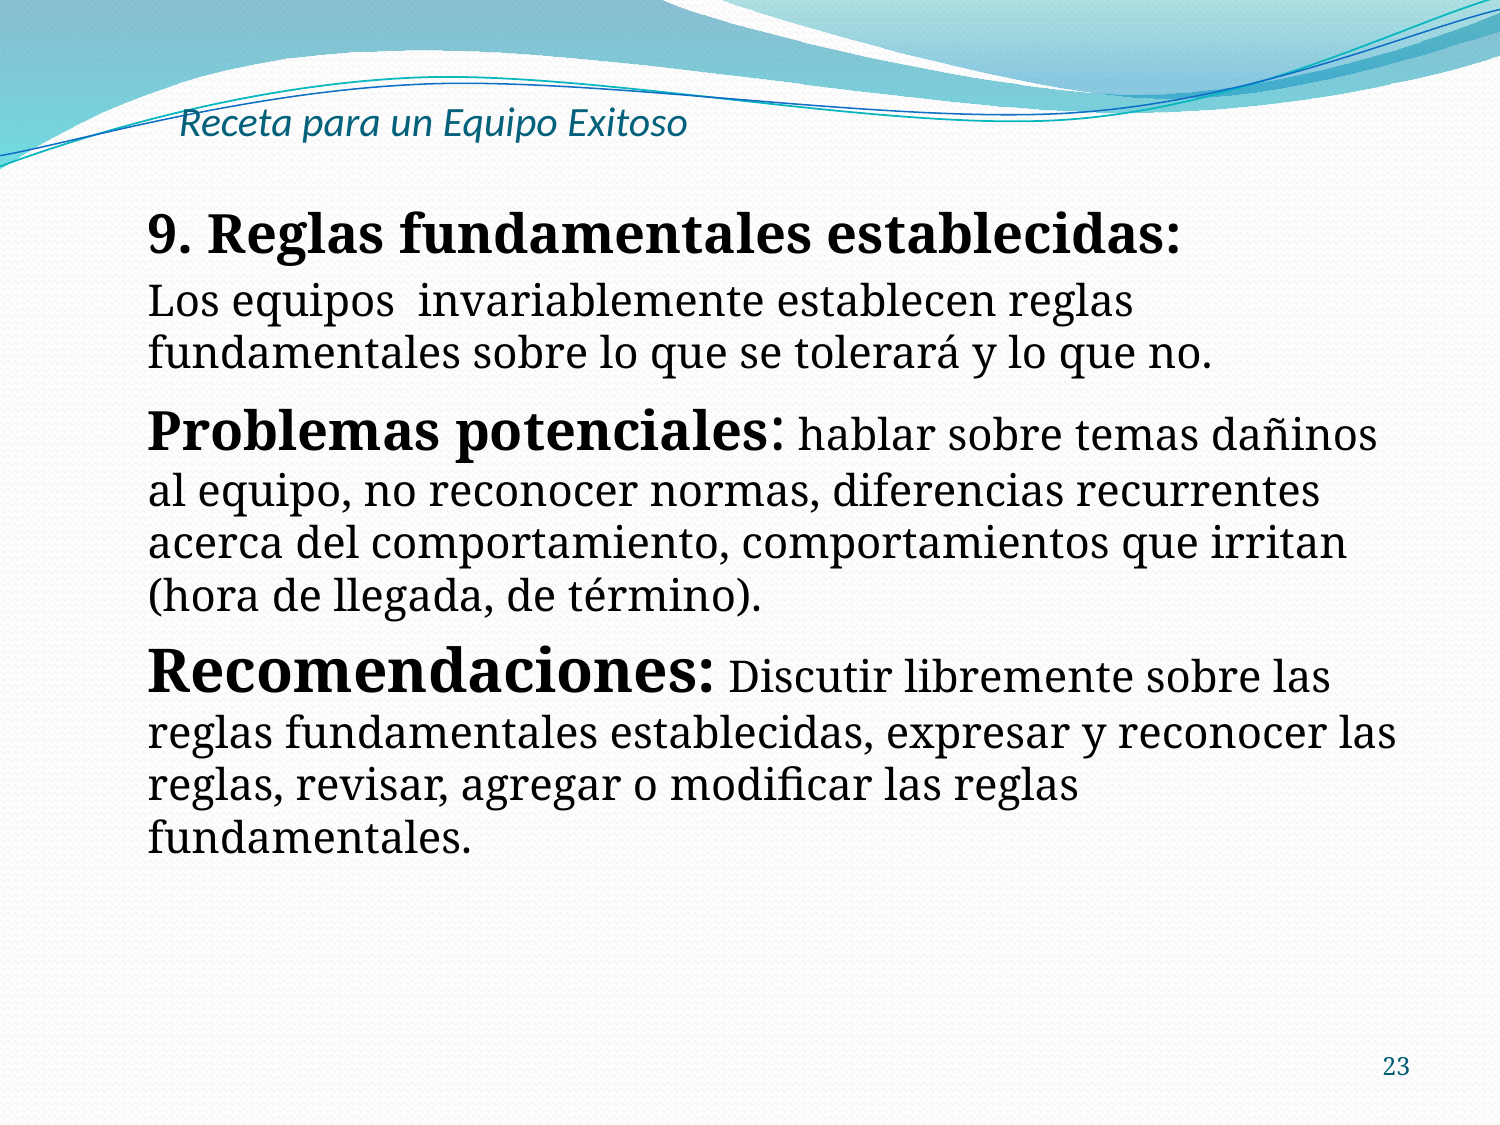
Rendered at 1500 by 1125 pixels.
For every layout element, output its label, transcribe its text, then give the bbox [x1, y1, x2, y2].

list 9. Reglas fundamentales establecidas: Los equipos invariablemente establecen reglas fundamentales sobre lo que se tolerará y lo que no. Problemas potenciales: hablar sobre temas dañinos al equipo, no reconocer normas, diferencias recurrentes acerca del comportamiento, comportamientos que irritan (hora de llegada, de término). Recomendaciones: Discutir libremente sobre las reglas fundamentales establecidas, expresar y reconocer las reglas, revisar, agregar o modificar las reglas fundamentales. [70, 175, 1430, 974]
title Receta para un Equipo Exitoso [163, 46, 1419, 153]
slide_number 23 [1050, 1042, 1426, 1103]
